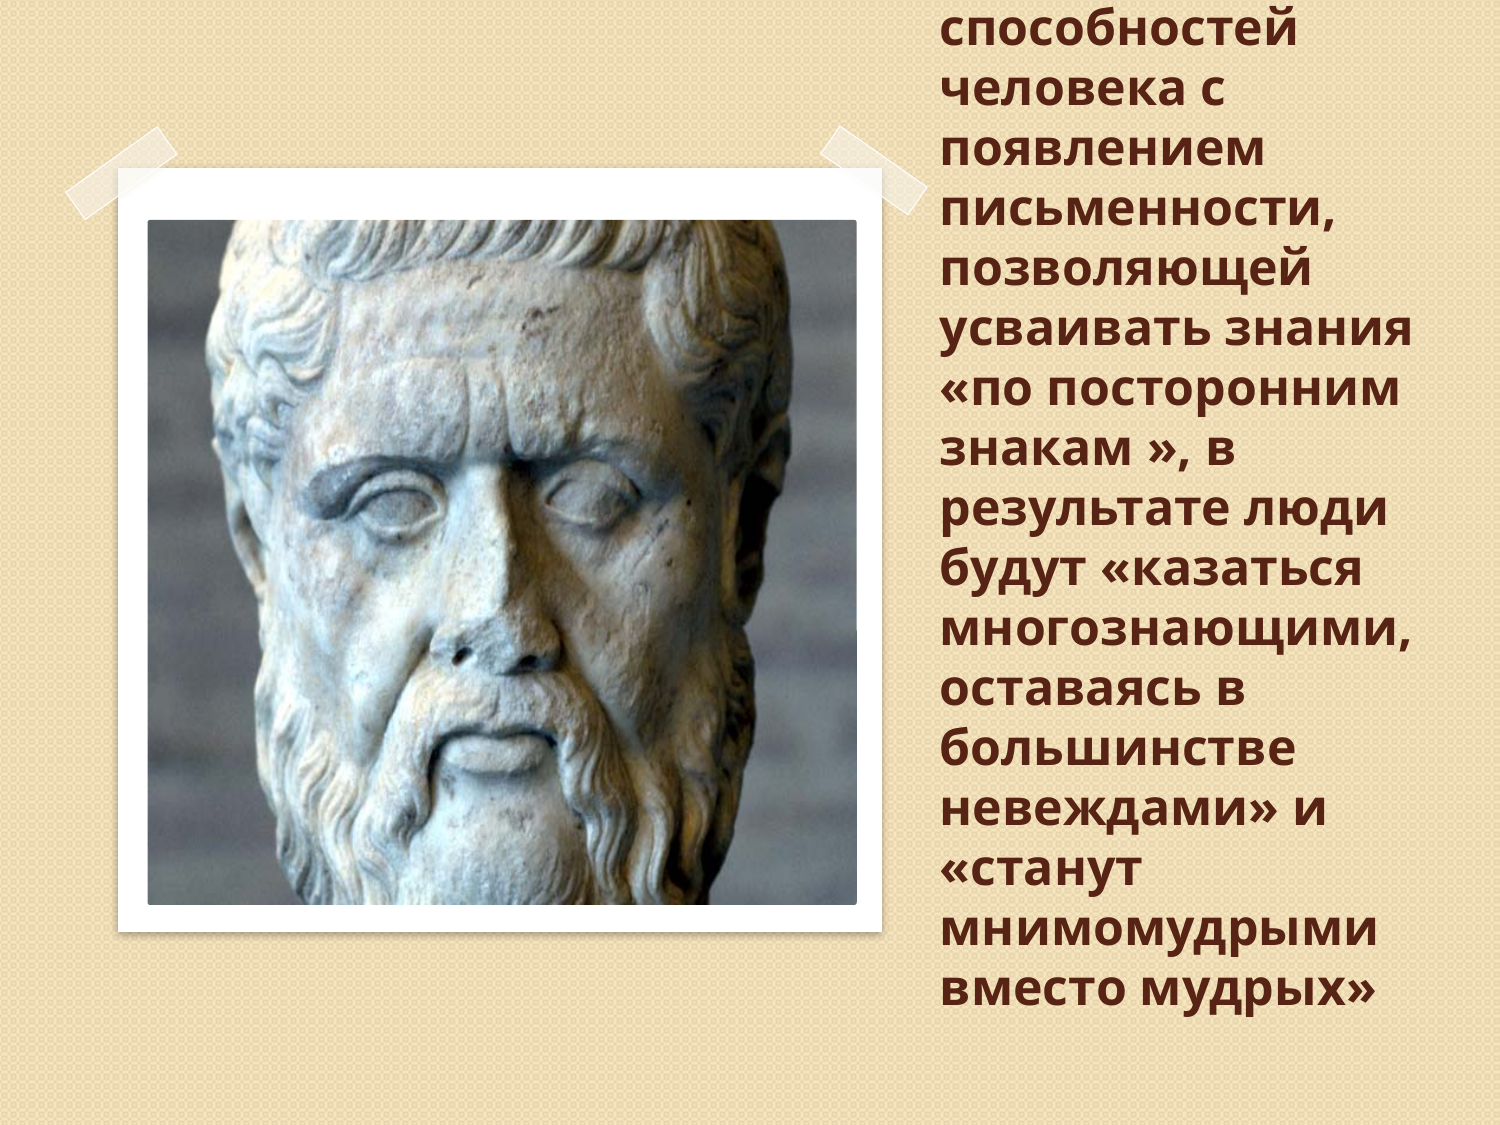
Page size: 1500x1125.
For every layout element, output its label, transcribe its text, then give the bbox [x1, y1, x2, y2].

picture [147, 219, 857, 906]
title Платон связывал оскудение творческих способностей человека с появлением письменности, позволяющей усваивать знания «по посторонним знакам », в результате люди будут «казаться многознающими, оставаясь в большинстве невеждами» и «станут мнимомудрыми вместо мудрых» [924, 19, 1477, 1024]
